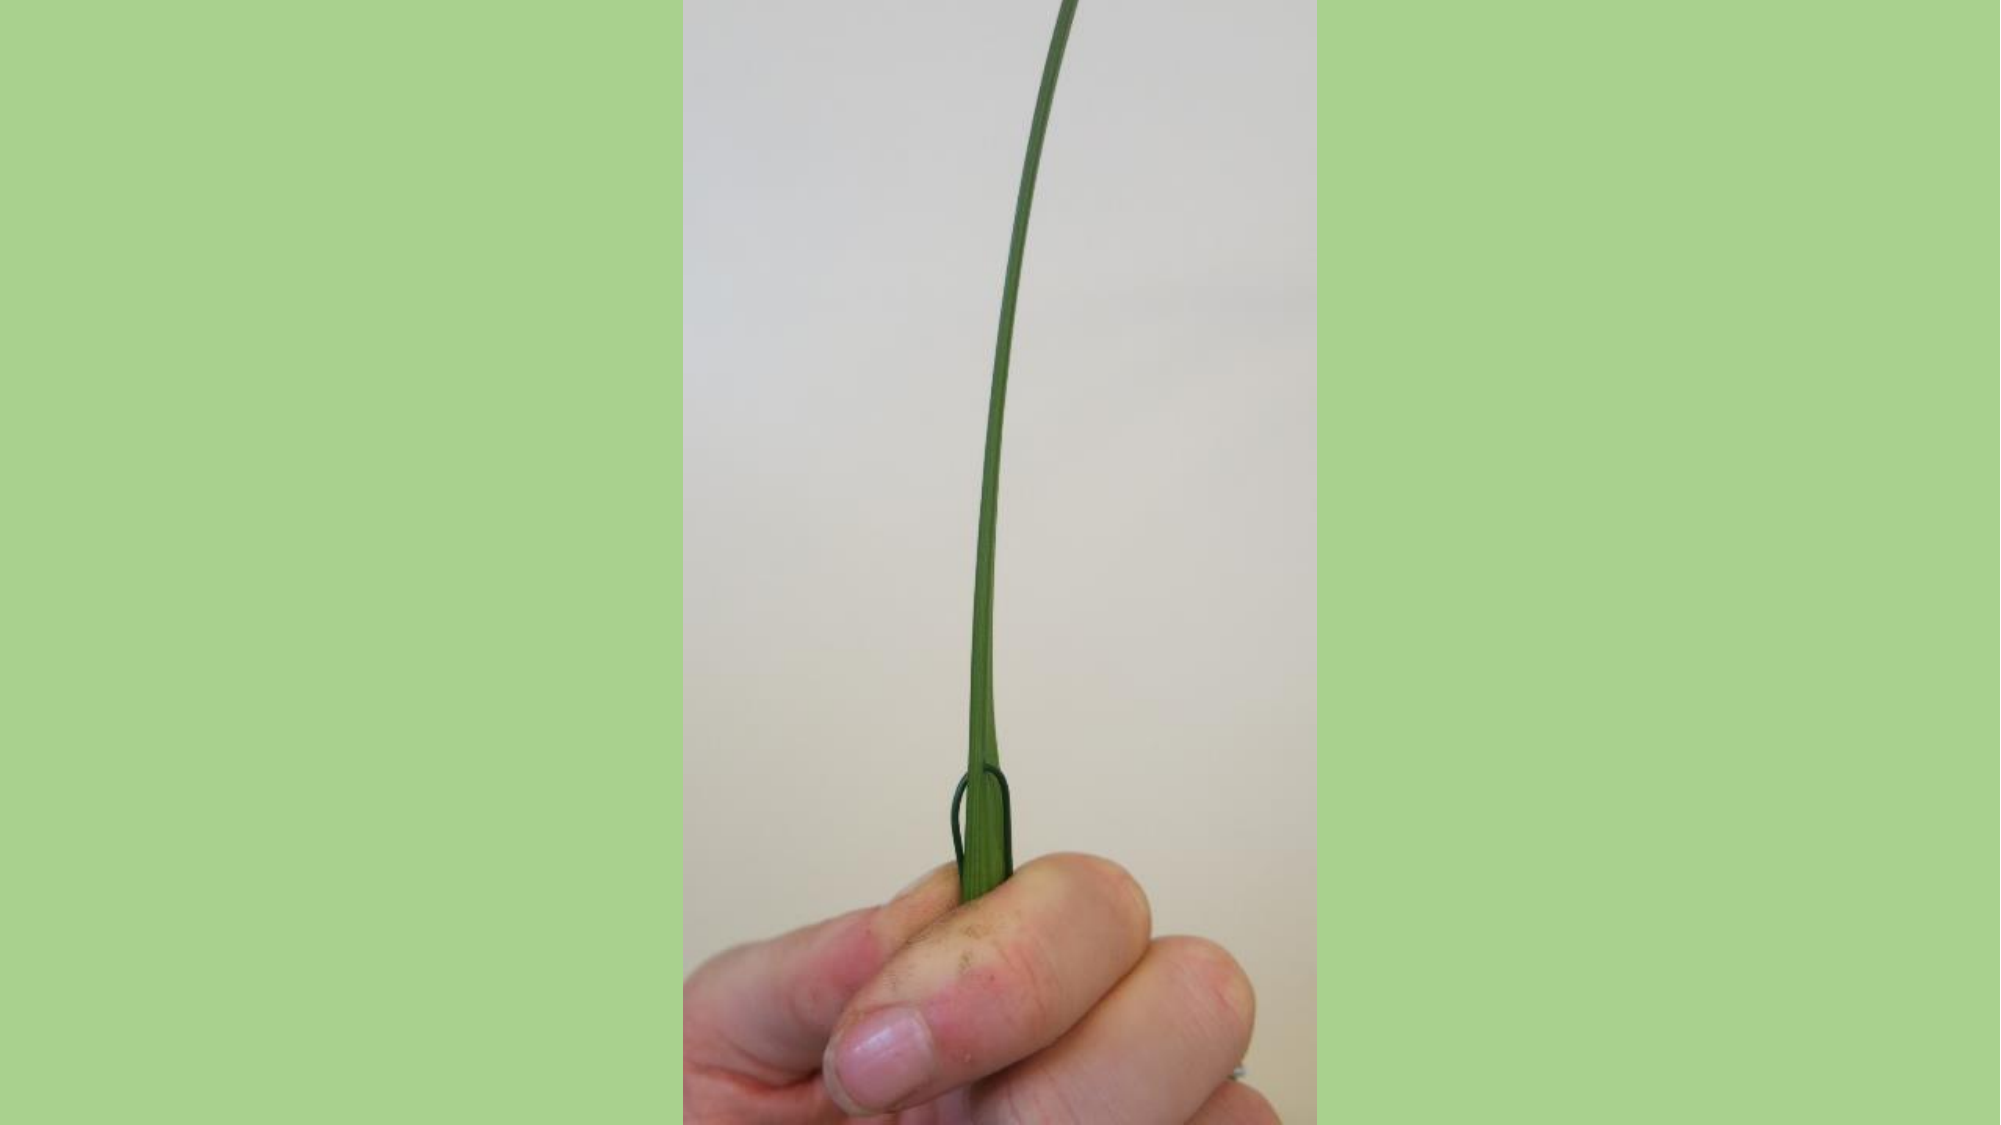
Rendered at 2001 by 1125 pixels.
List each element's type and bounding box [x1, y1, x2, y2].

picture [683, 0, 1317, 1125]
